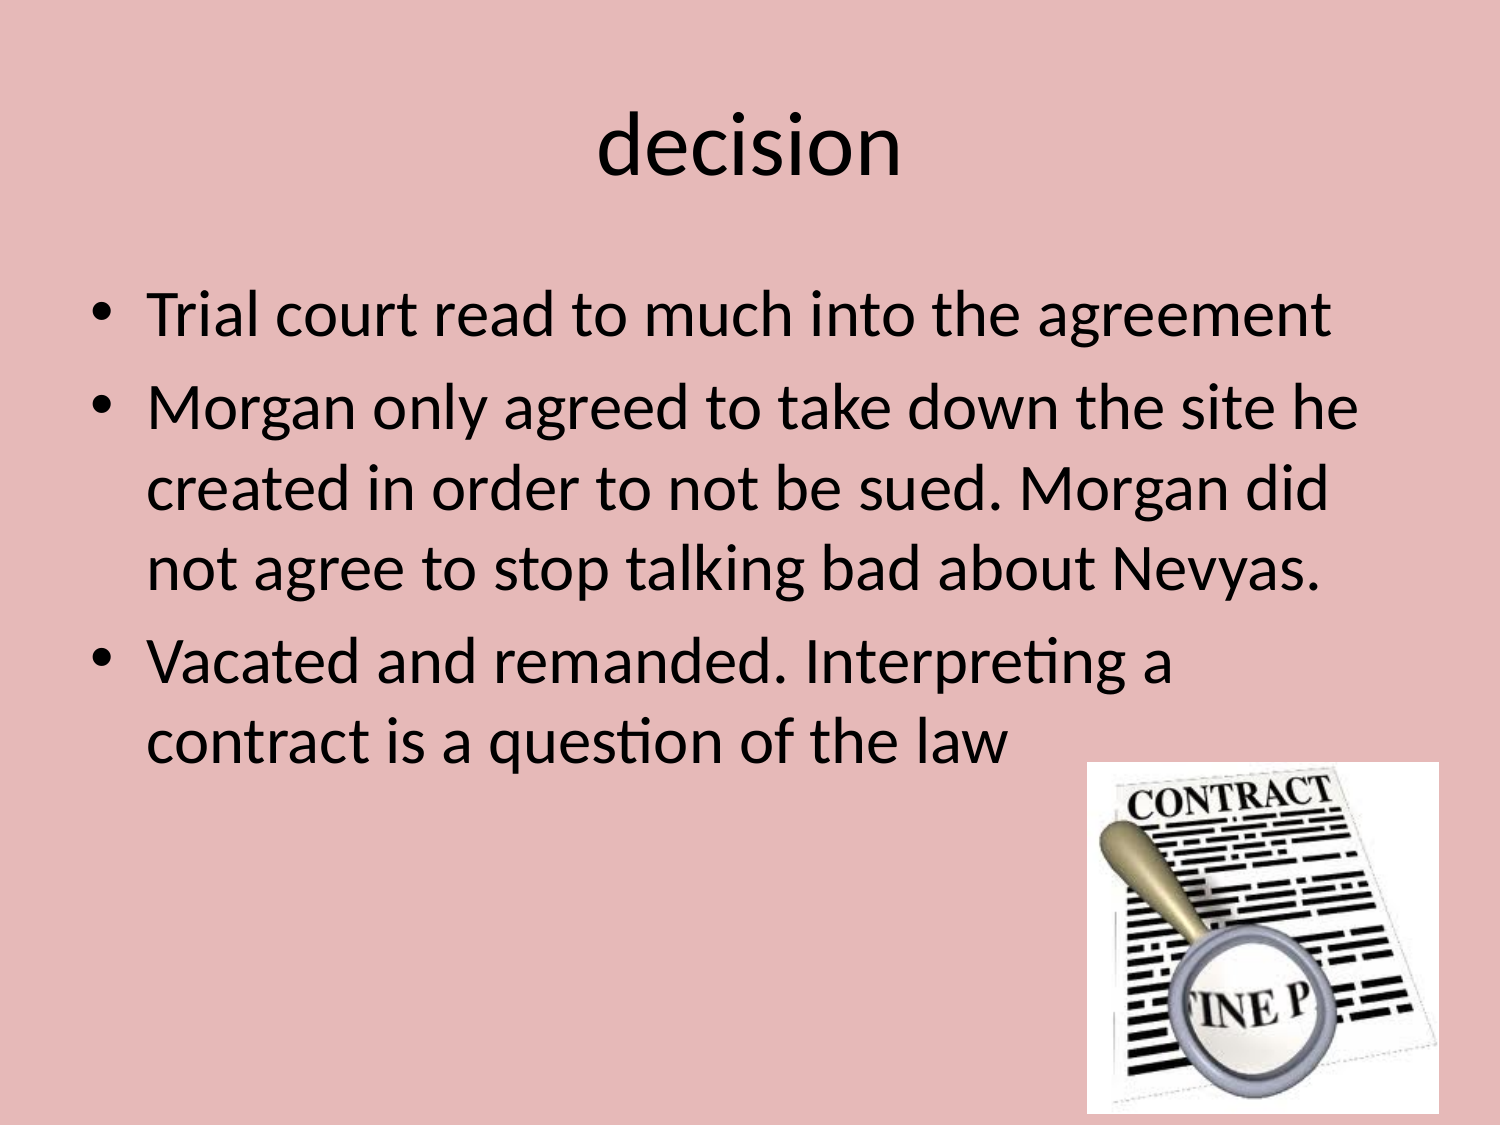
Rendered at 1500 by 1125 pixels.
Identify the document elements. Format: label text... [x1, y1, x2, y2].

title decision [75, 45, 1425, 233]
picture [1087, 762, 1440, 1115]
list Trial court read to much into the agreement Morgan only agreed to take down the site he created in order to not be sued. Morgan did not agree to stop talking bad about Nevyas. Vacated and remanded. Interpreting a contract is a question of the law [75, 262, 1425, 1005]
